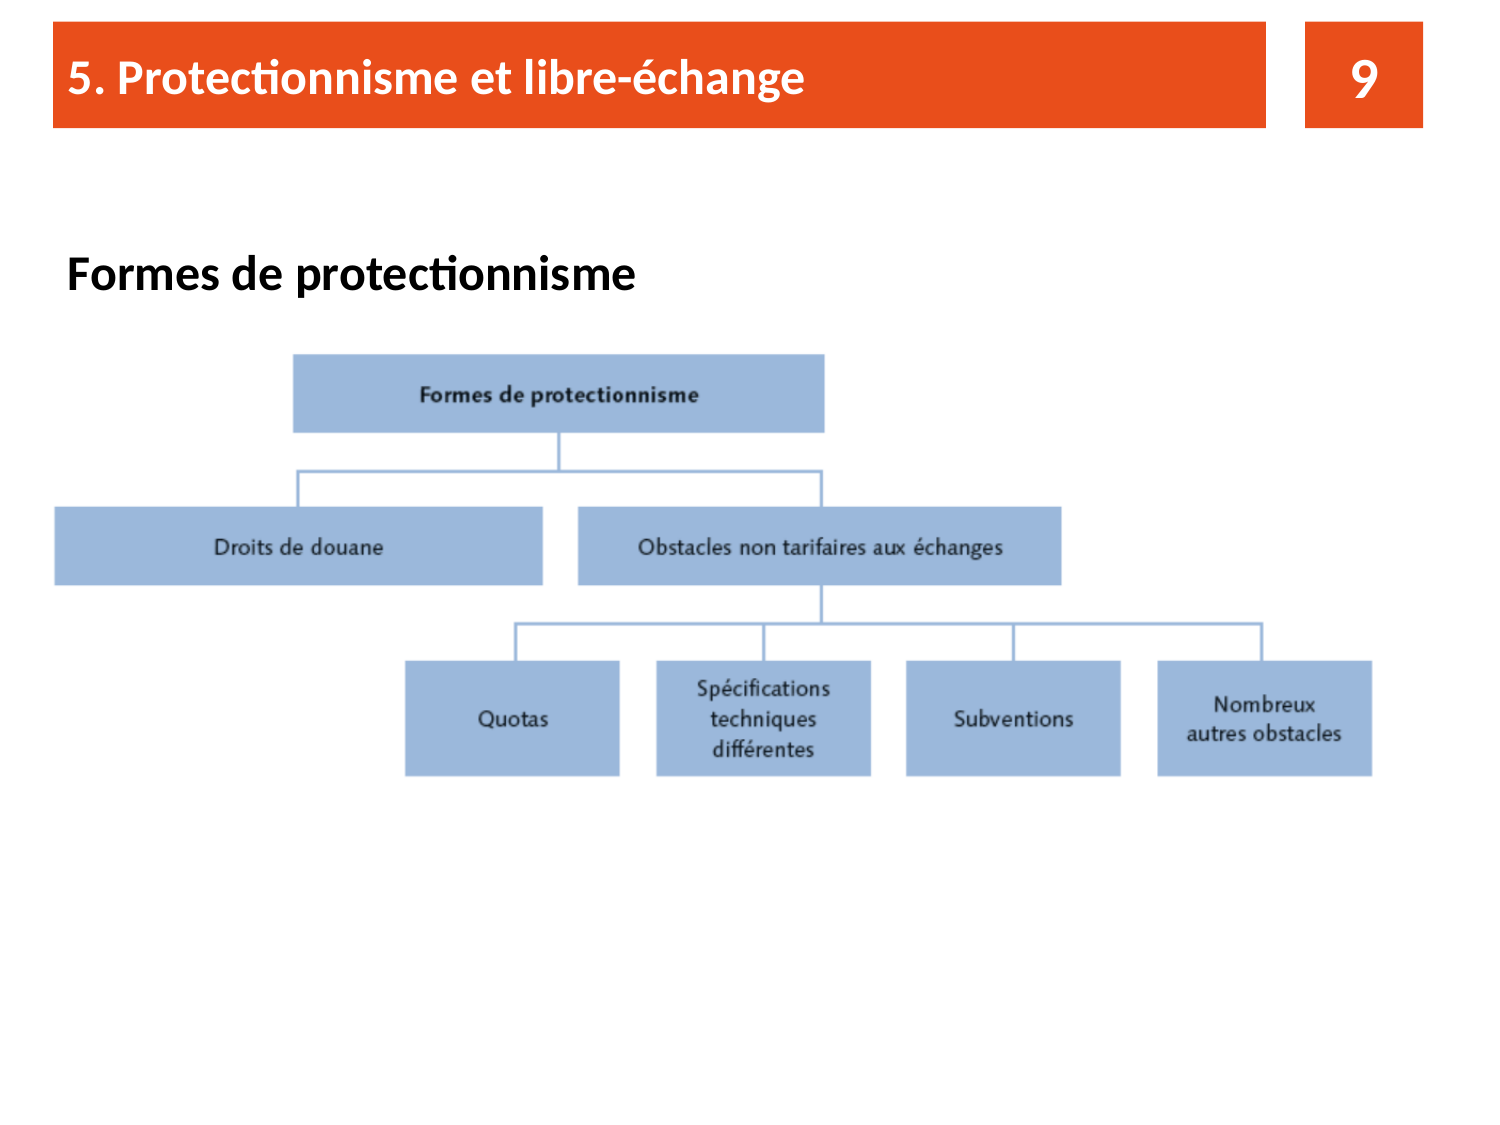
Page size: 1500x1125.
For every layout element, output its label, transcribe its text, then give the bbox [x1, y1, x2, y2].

text_box 9 [1305, 21, 1424, 129]
text_box Formes de protectionnisme [53, 172, 1447, 308]
text_box 5. Protectionnisme et libre-échange [53, 21, 1266, 129]
picture [29, 337, 1394, 800]
